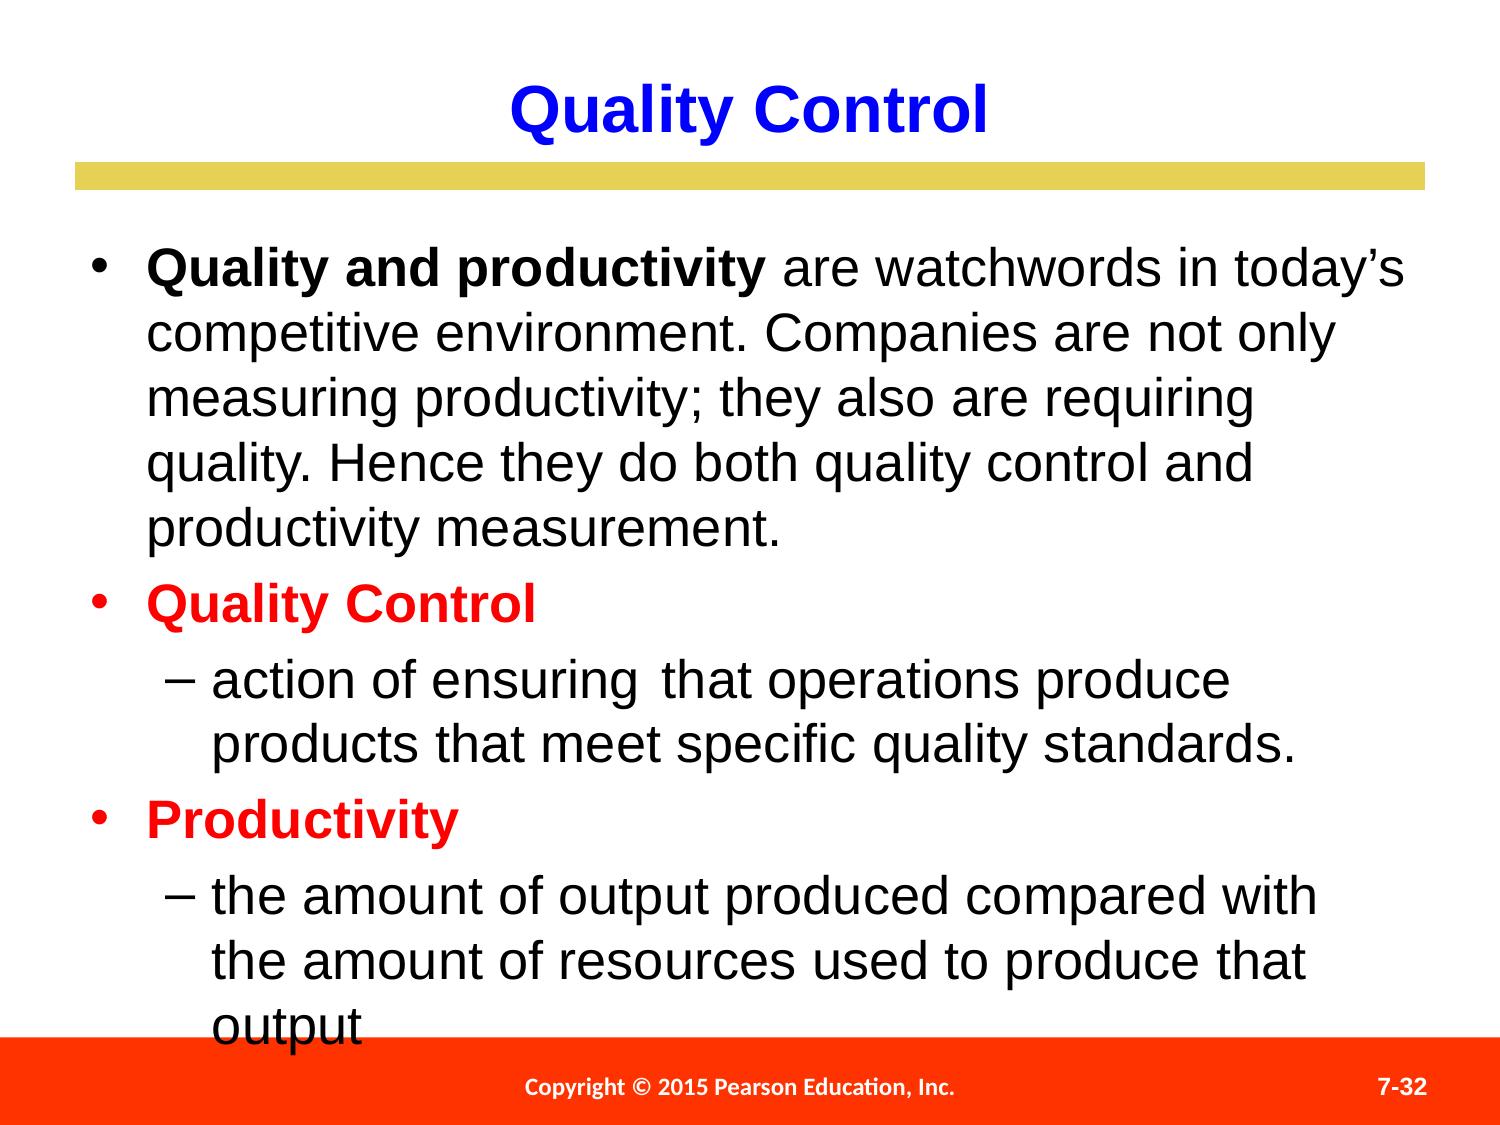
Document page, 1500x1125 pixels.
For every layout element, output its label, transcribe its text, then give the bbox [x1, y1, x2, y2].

title Quality Control [74, 12, 1426, 201]
list Quality and productivity are watchwords in today’s competitive environment. Companies are not only measuring productivity; they also are requiring quality. Hence they do both quality control and productivity measurement. Quality Control action of ensuring that operations produce products that meet specific quality standards. Productivity the amount of output produced compared with the amount of resources used to produce that output [74, 224, 1426, 1031]
